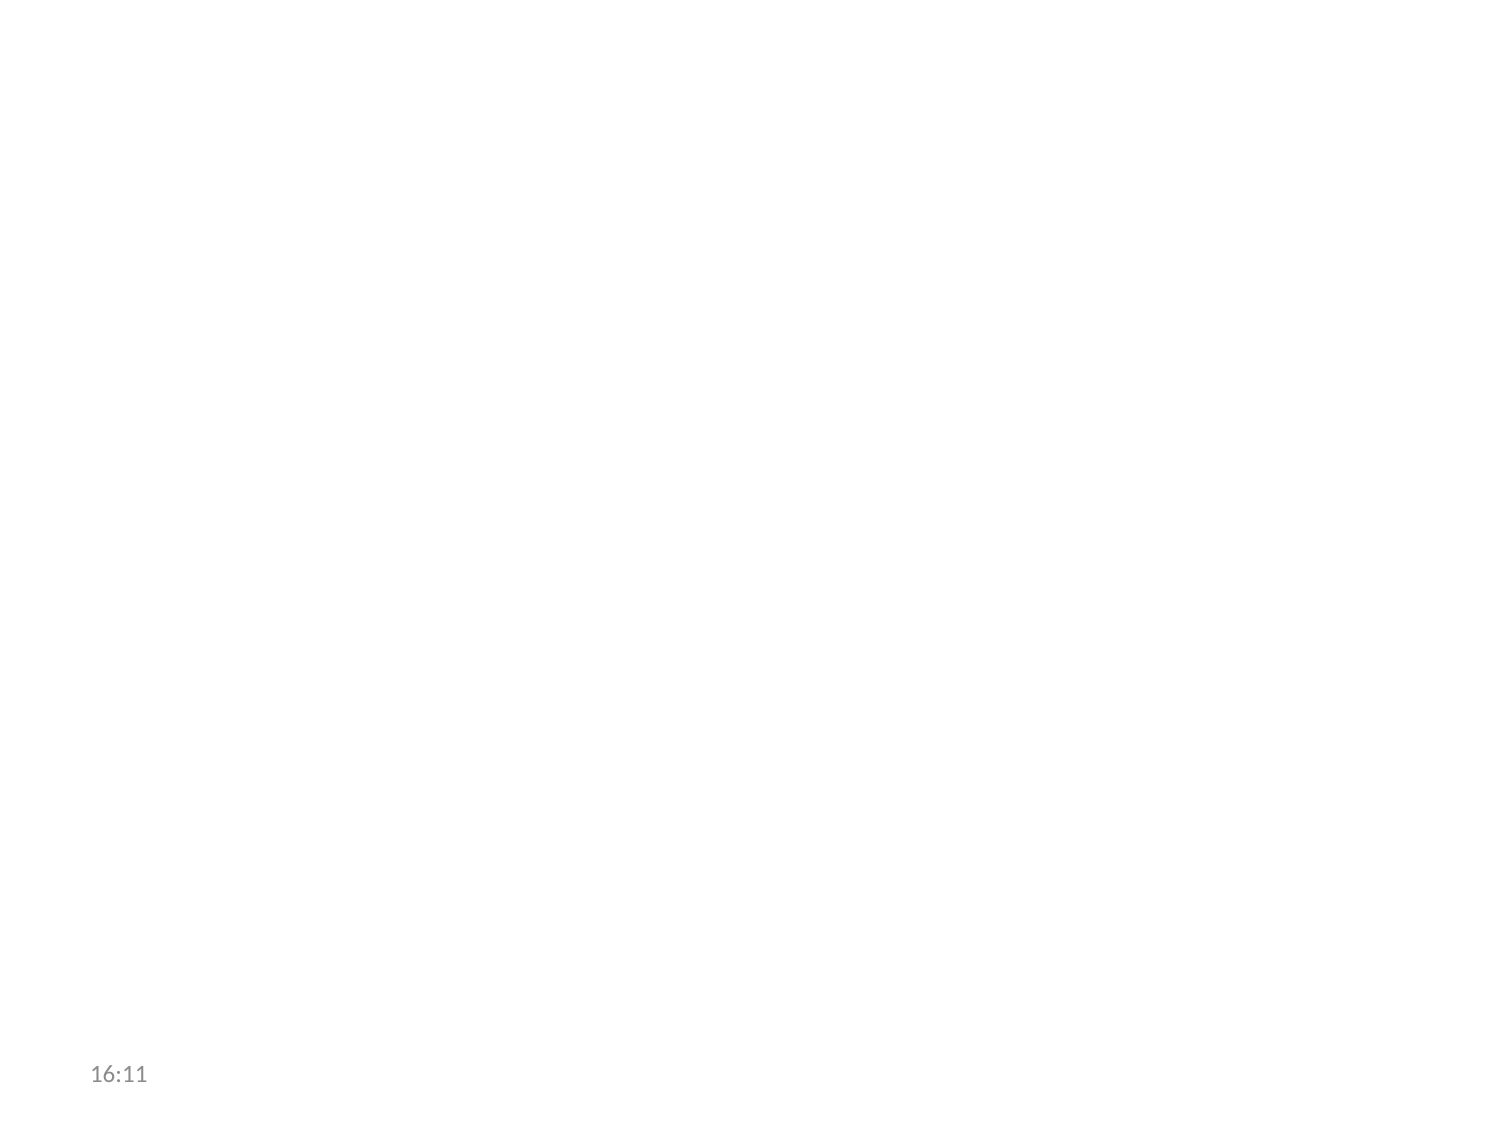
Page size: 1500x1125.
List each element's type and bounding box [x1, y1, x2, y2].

slide_number [75, 1042, 425, 1103]
